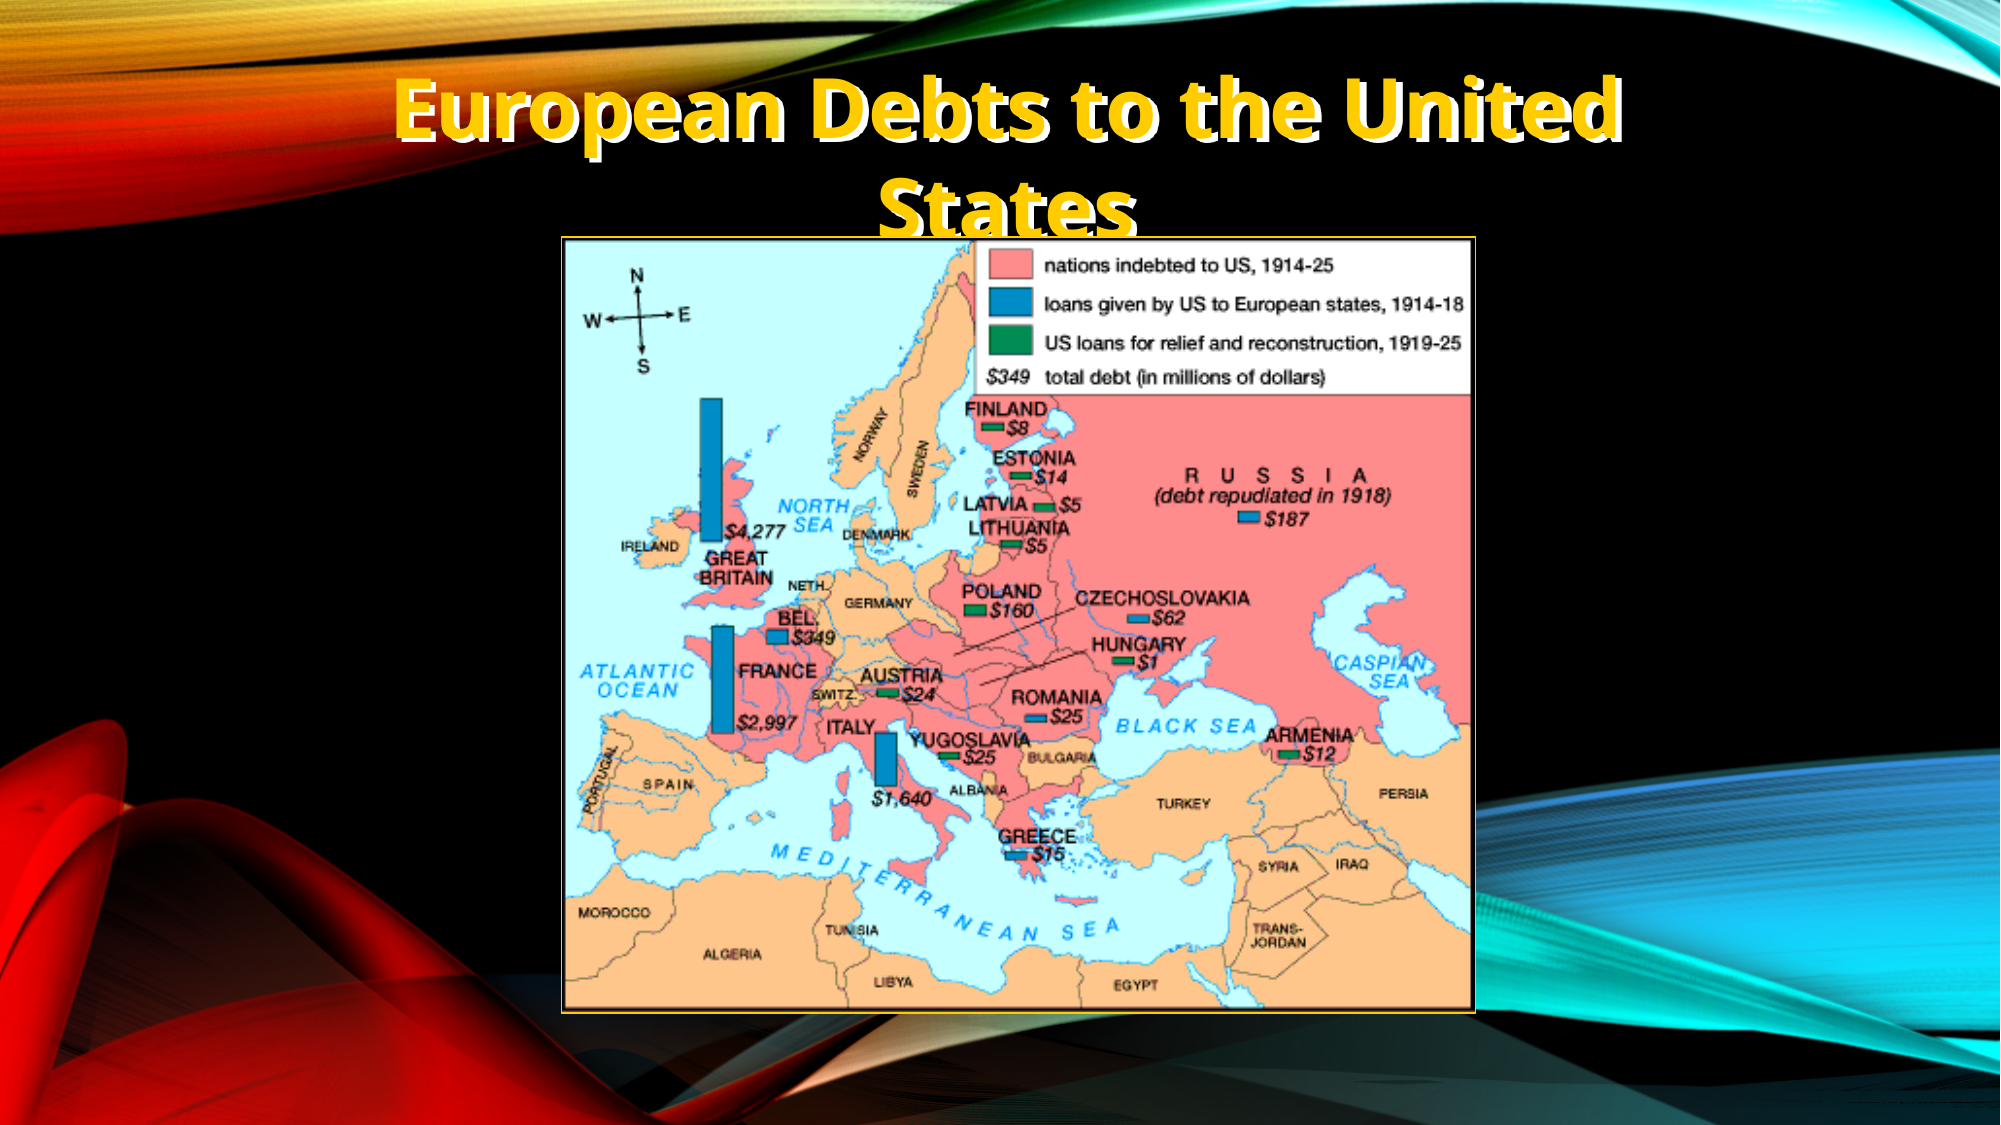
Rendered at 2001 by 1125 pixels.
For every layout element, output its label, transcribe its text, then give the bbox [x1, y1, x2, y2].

picture [0, 237, 2000, 1125]
text_box European Debts to the United States [299, 47, 1713, 263]
picture [0, 0, 2000, 237]
